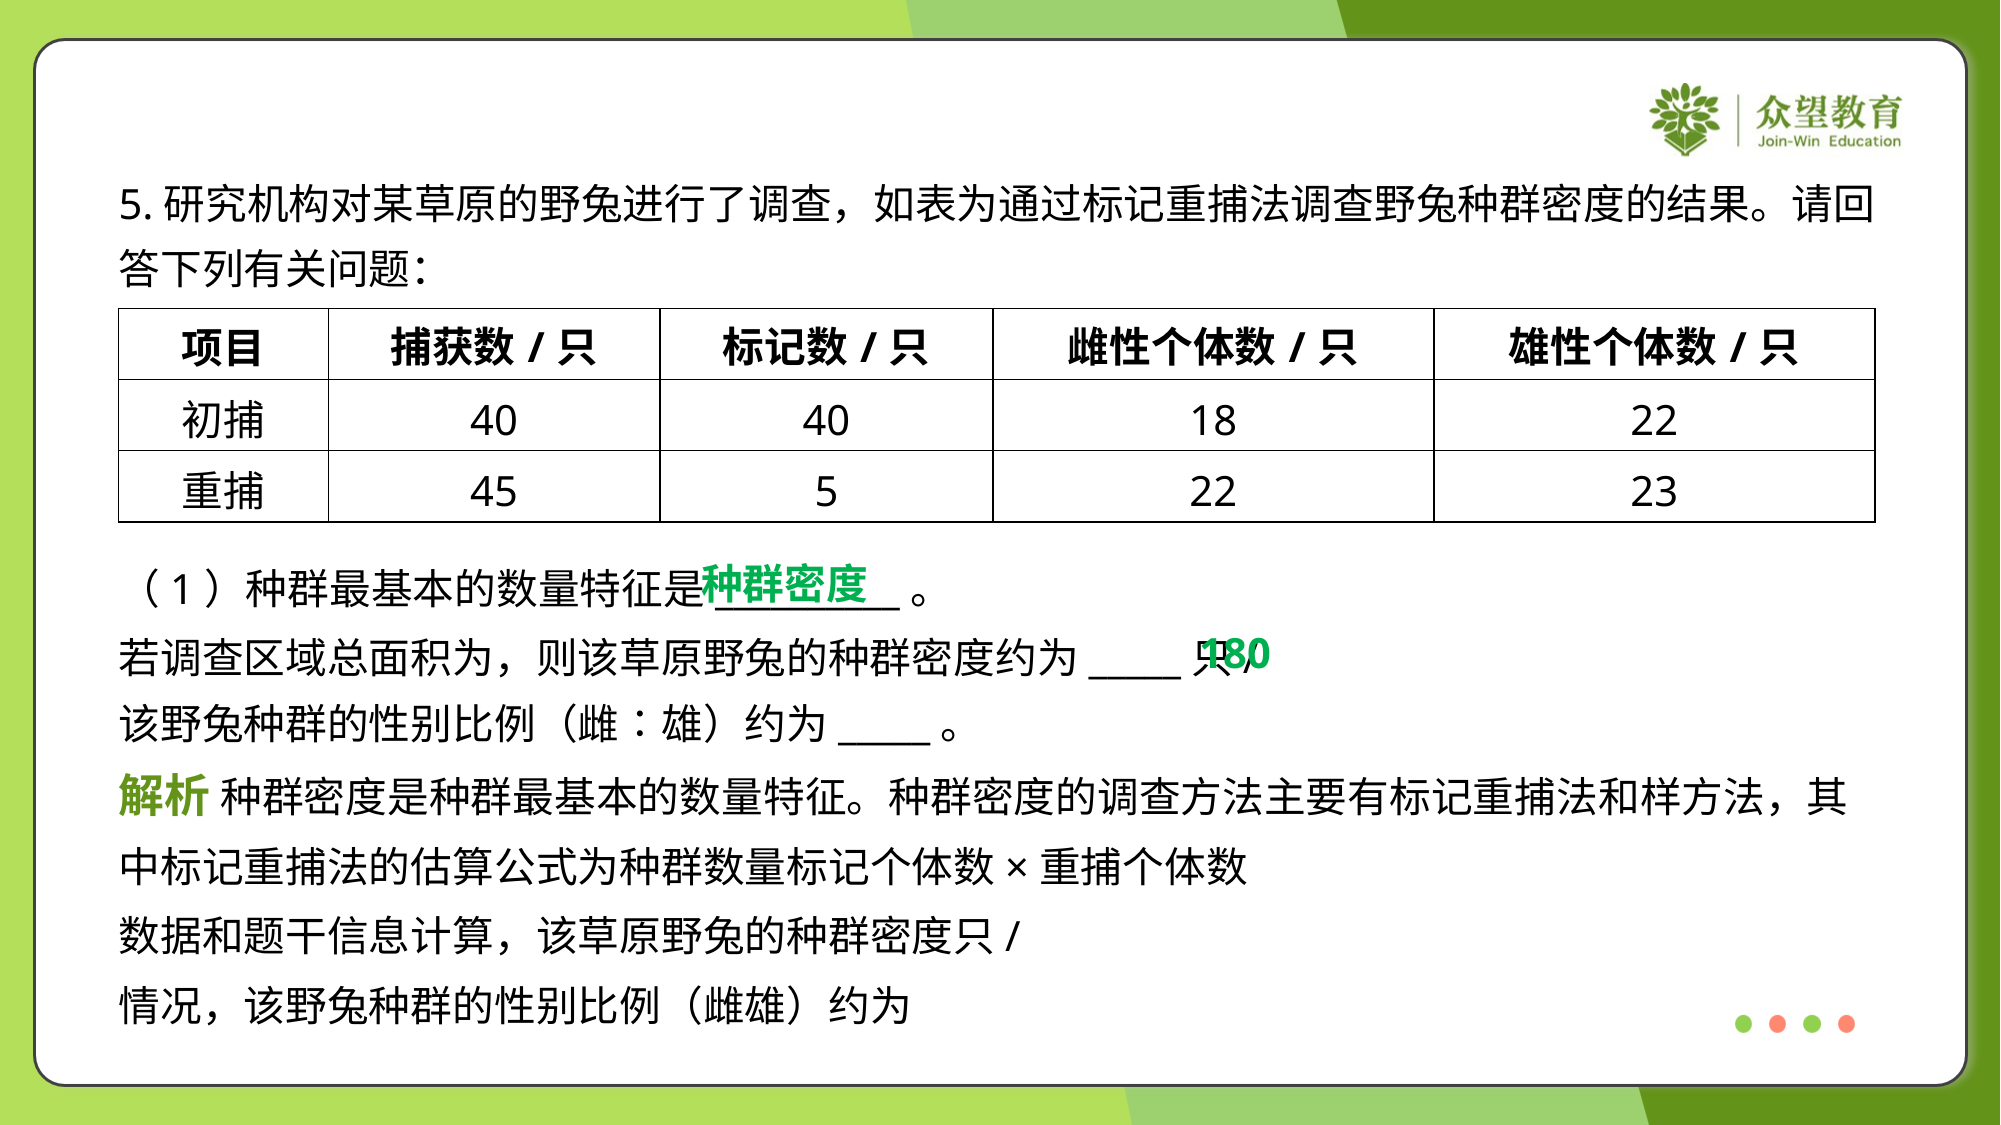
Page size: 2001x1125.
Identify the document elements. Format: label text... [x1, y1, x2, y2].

table_header 雄性个体数/只 [1435, 309, 1874, 379]
text_box 种群密度 [686, 539, 883, 602]
table_header 捕获数/只 [329, 309, 659, 379]
table_cell 22 [994, 451, 1433, 521]
table_cell 40 [661, 380, 992, 450]
table_cell 45 [329, 451, 659, 521]
picture [0, 0, 2000, 1125]
table_cell 5 [661, 451, 992, 521]
text_box 180 [1181, 608, 1289, 671]
table_cell 40 [329, 380, 659, 450]
table_cell 初捕 [119, 380, 328, 450]
table_header 项目 [119, 309, 328, 379]
text_box 5.研究机构对某草原的野兔进行了调查，如表为通过标记重捕法调查野兔种群密度的结果。请回 答下列有关问题： [118, 159, 1883, 288]
table_header 标记数/只 [661, 309, 992, 379]
table_cell 22 [1435, 380, 1874, 450]
table_cell 18 [994, 380, 1433, 450]
table_header 雌性个体数/只 [994, 309, 1433, 379]
table_cell 23 [1435, 451, 1874, 521]
table_cell 重捕 [119, 451, 328, 521]
